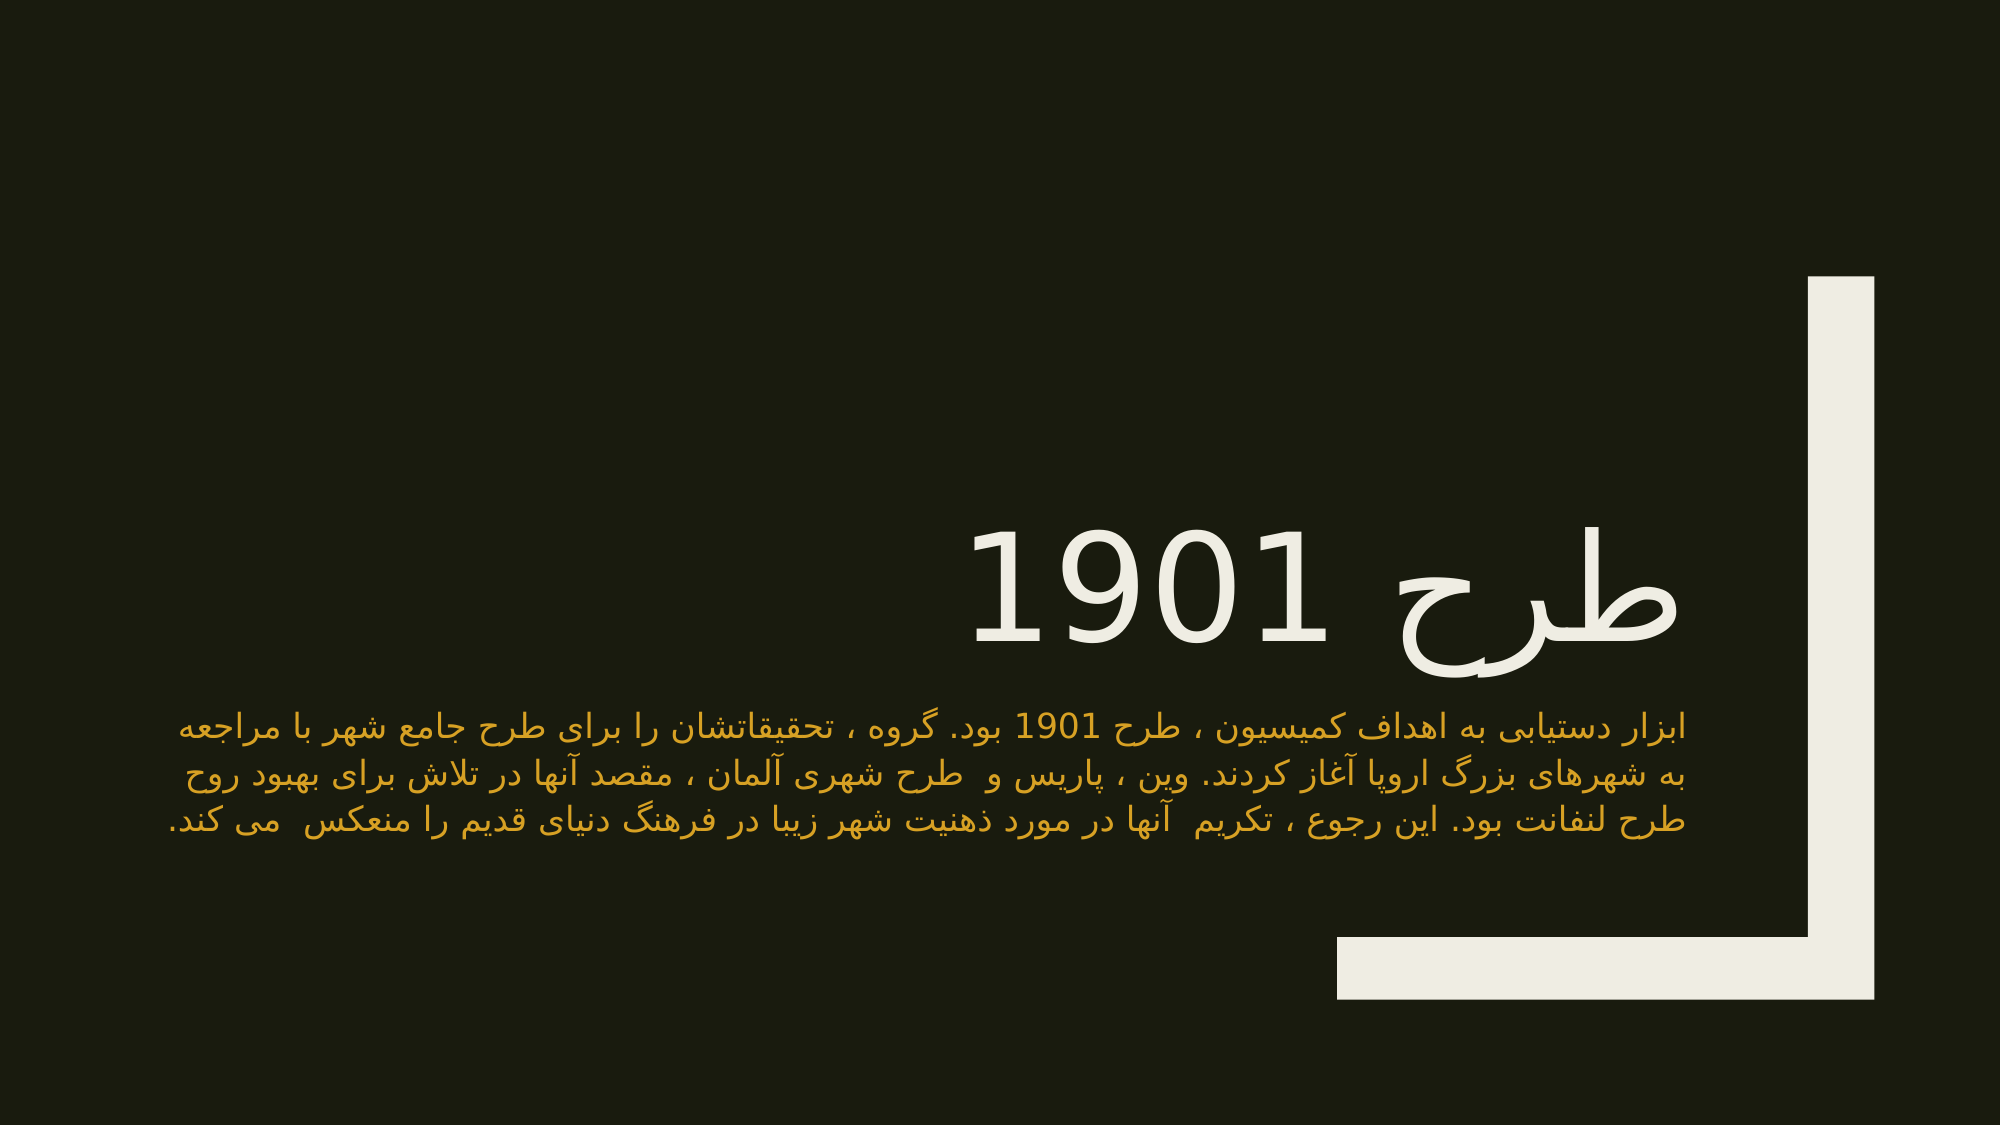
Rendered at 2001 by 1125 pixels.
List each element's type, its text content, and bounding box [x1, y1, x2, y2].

list ابزار دستیابی به اهداف کمیسیون ، طرح 1901 بود. گروه ، تحقیقاتشان را برای طرح جامع شهر با مراجعه به شهرهای بزرگ اروپا آغاز کردند. وین ، پاریس و طرح شهری آلمان ، مقصد آنها در تلاش برای بهبود روح طرح لنفانت بود. این رجوع ، تکریم آنها در مورد ذهنیت شهر زیبا در فرهنگ دنیای قدیم را منعکس می کند. [125, 691, 1703, 880]
title طرح 1901 [125, 213, 1703, 682]
